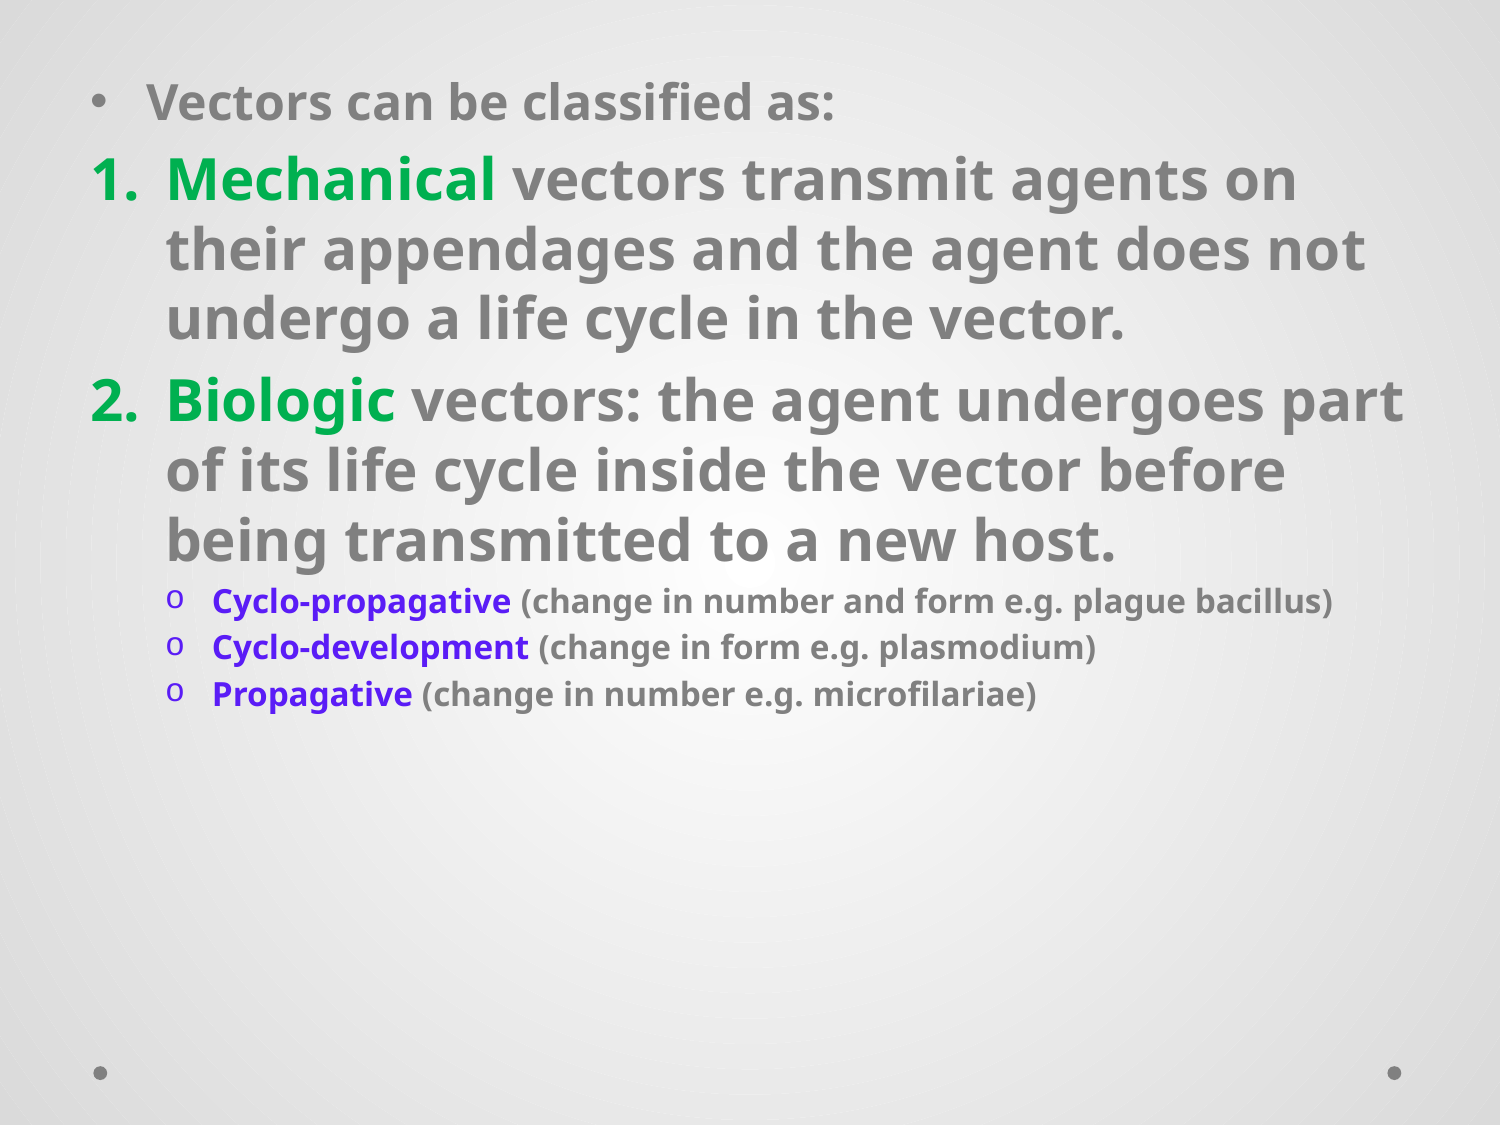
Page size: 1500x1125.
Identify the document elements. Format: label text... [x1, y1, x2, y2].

list Vectors can be classified as: Mechanical vectors transmit agents on their appendages and the agent does not undergo a life cycle in the vector. Biologic vectors: the agent undergoes part of its life cycle inside the vector before being transmitted to a new host. Cyclo-propagative (change in number and form e.g. plague bacillus) Cyclo-development (change in form e.g. plasmodium) Propagative (change in number e.g. microfilariae) [75, 62, 1425, 1038]
